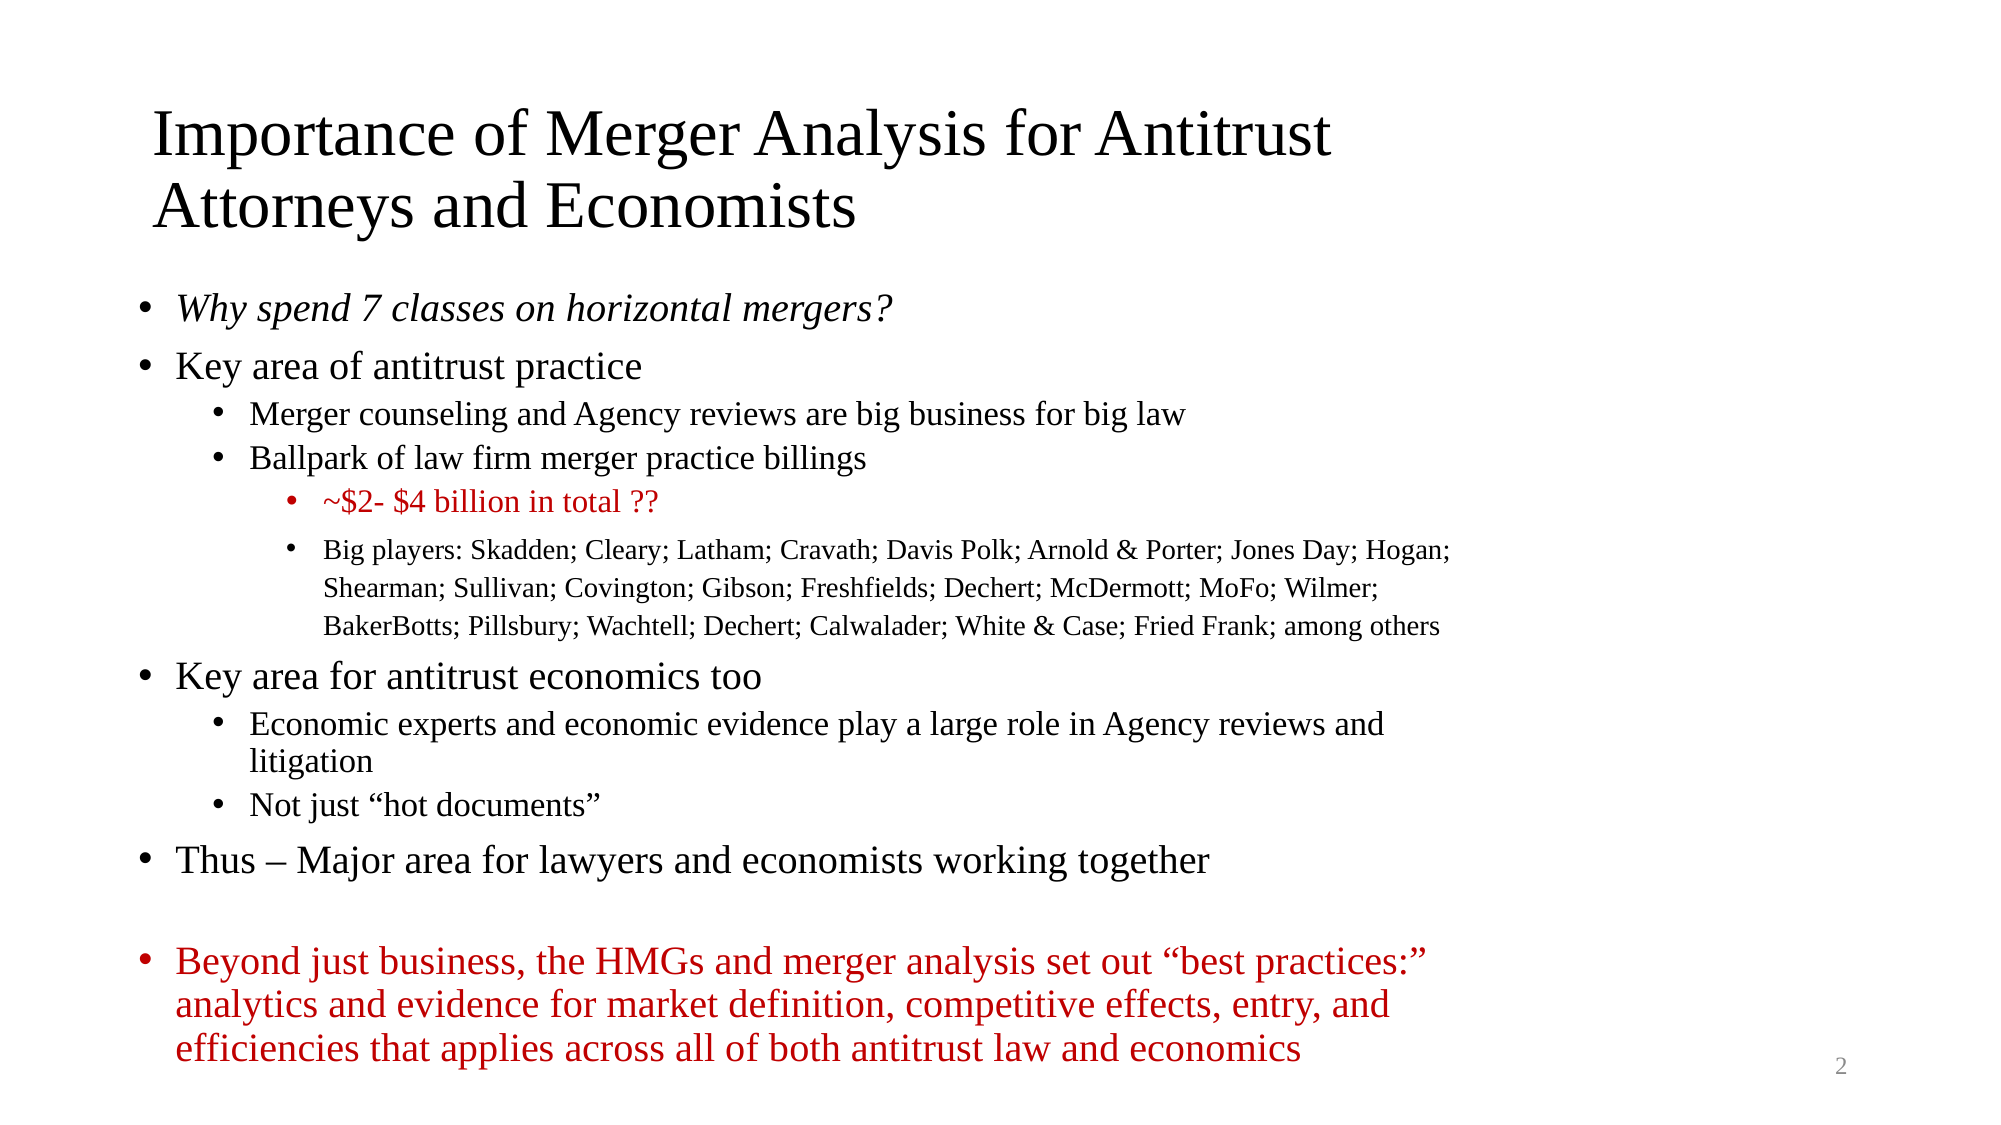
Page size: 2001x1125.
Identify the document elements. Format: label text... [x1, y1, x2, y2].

slide_number 2 [1412, 1035, 1863, 1096]
list Why spend 7 classes on horizontal mergers? Key area of antitrust practice Merger counseling and Agency reviews are big business for big law Ballpark of law firm merger practice billings ~$2- $4 billion in total ?? Big players: Skadden; Cleary; Latham; Cravath; Davis Polk; Arnold & Porter; Jones Day; Hogan; Shearman; Sullivan; Covington; Gibson; Freshfields; Dechert; McDermott; MoFo; Wilmer; BakerBotts; Pillsbury; Wachtell; Dechert; Calwalader; White & Case; Fried Frank; among others Key area for antitrust economics too Economic experts and economic evidence play a large role in Agency reviews and litigation Not just “hot documents” Thus – Major area for lawyers and economists working together Beyond just business, the HMGs and merger analysis set out “best practices:” analytics and evidence for market definition, competitive effects, entry, and efficiencies that applies across all of both antitrust law and economics [123, 279, 1500, 1096]
title Importance of Merger Analysis for Antitrust Attorneys and Economists [137, 59, 1863, 280]
